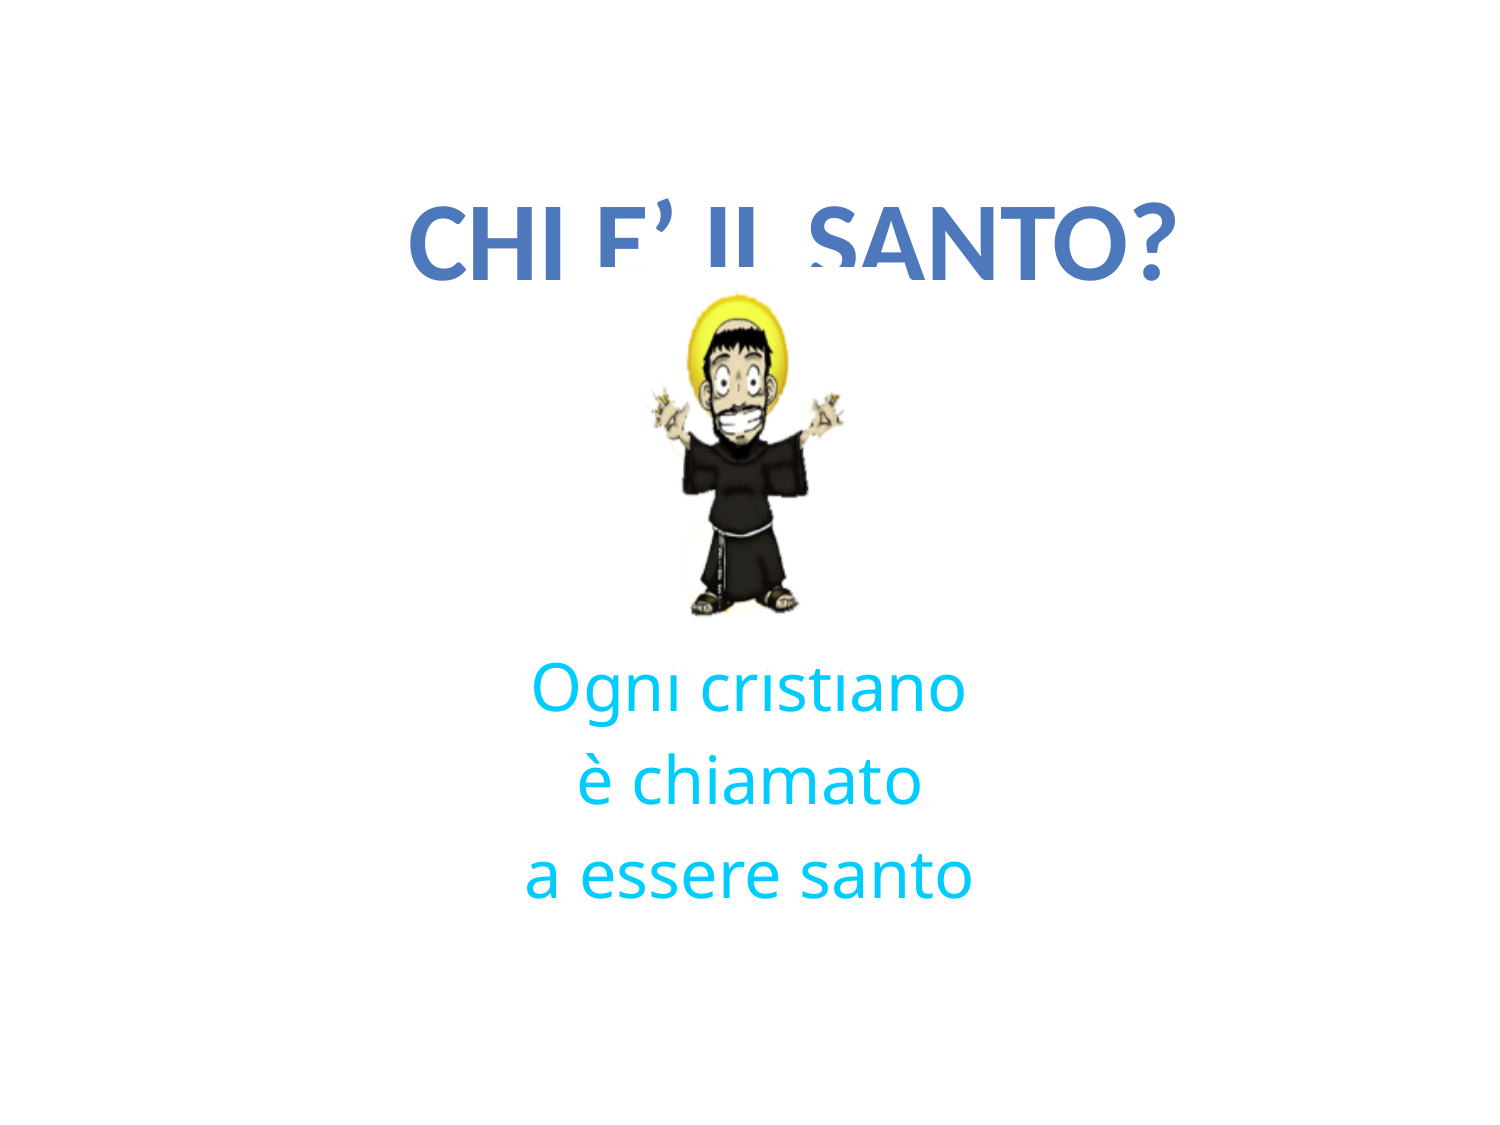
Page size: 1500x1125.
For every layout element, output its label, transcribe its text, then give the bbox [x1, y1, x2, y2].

picture [596, 266, 898, 669]
subtitle Ogni cristiano è chiamato a essere santo [225, 637, 1275, 925]
text_box CHI E’ IL SANTO? [344, 160, 1247, 311]
